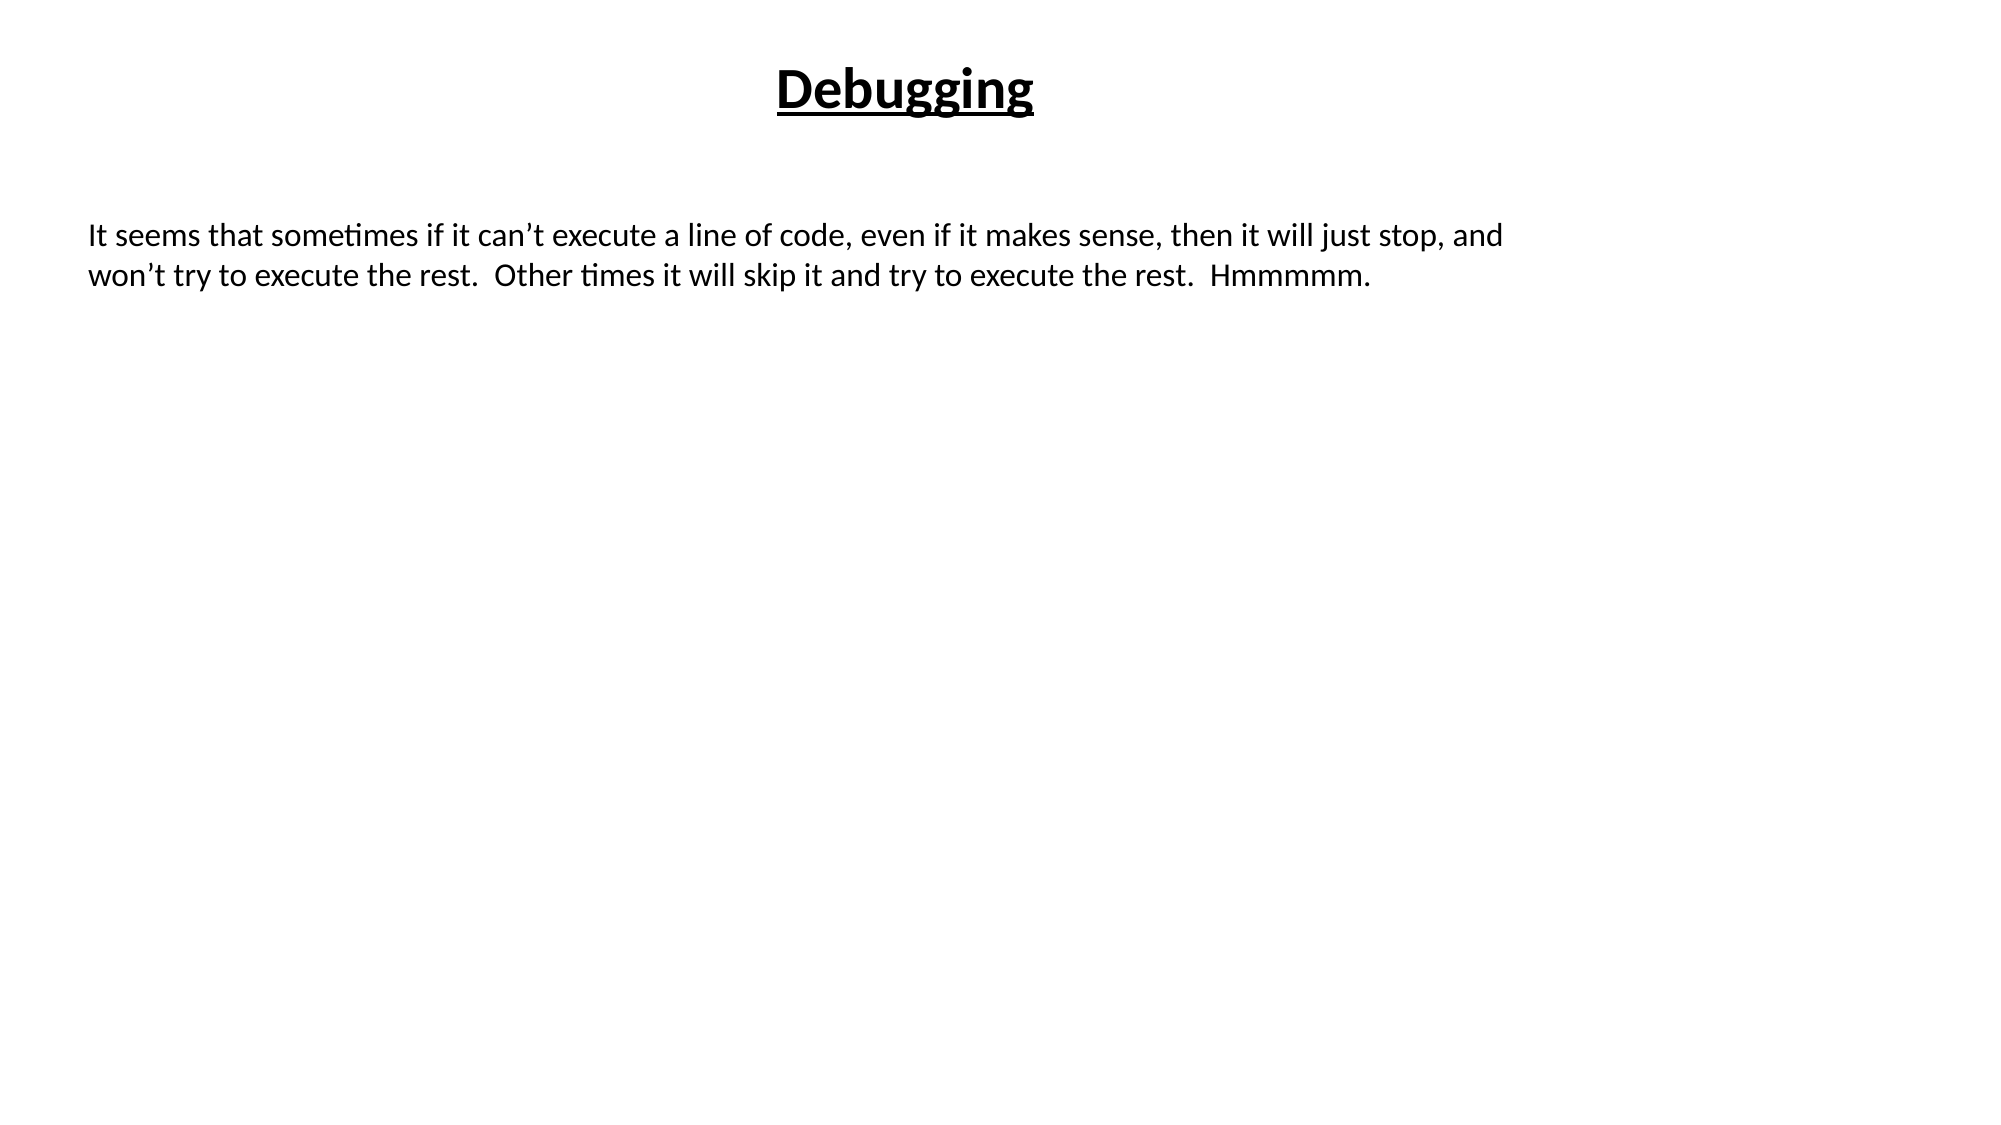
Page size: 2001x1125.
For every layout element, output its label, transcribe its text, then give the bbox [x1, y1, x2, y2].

text_box It seems that sometimes if it can’t execute a line of code, even if it makes sense, then it will just stop, and won’t try to execute the rest. Other times it will skip it and try to execute the rest. Hmmmmm. [73, 206, 1541, 301]
text_box Debugging [762, 42, 1069, 128]
